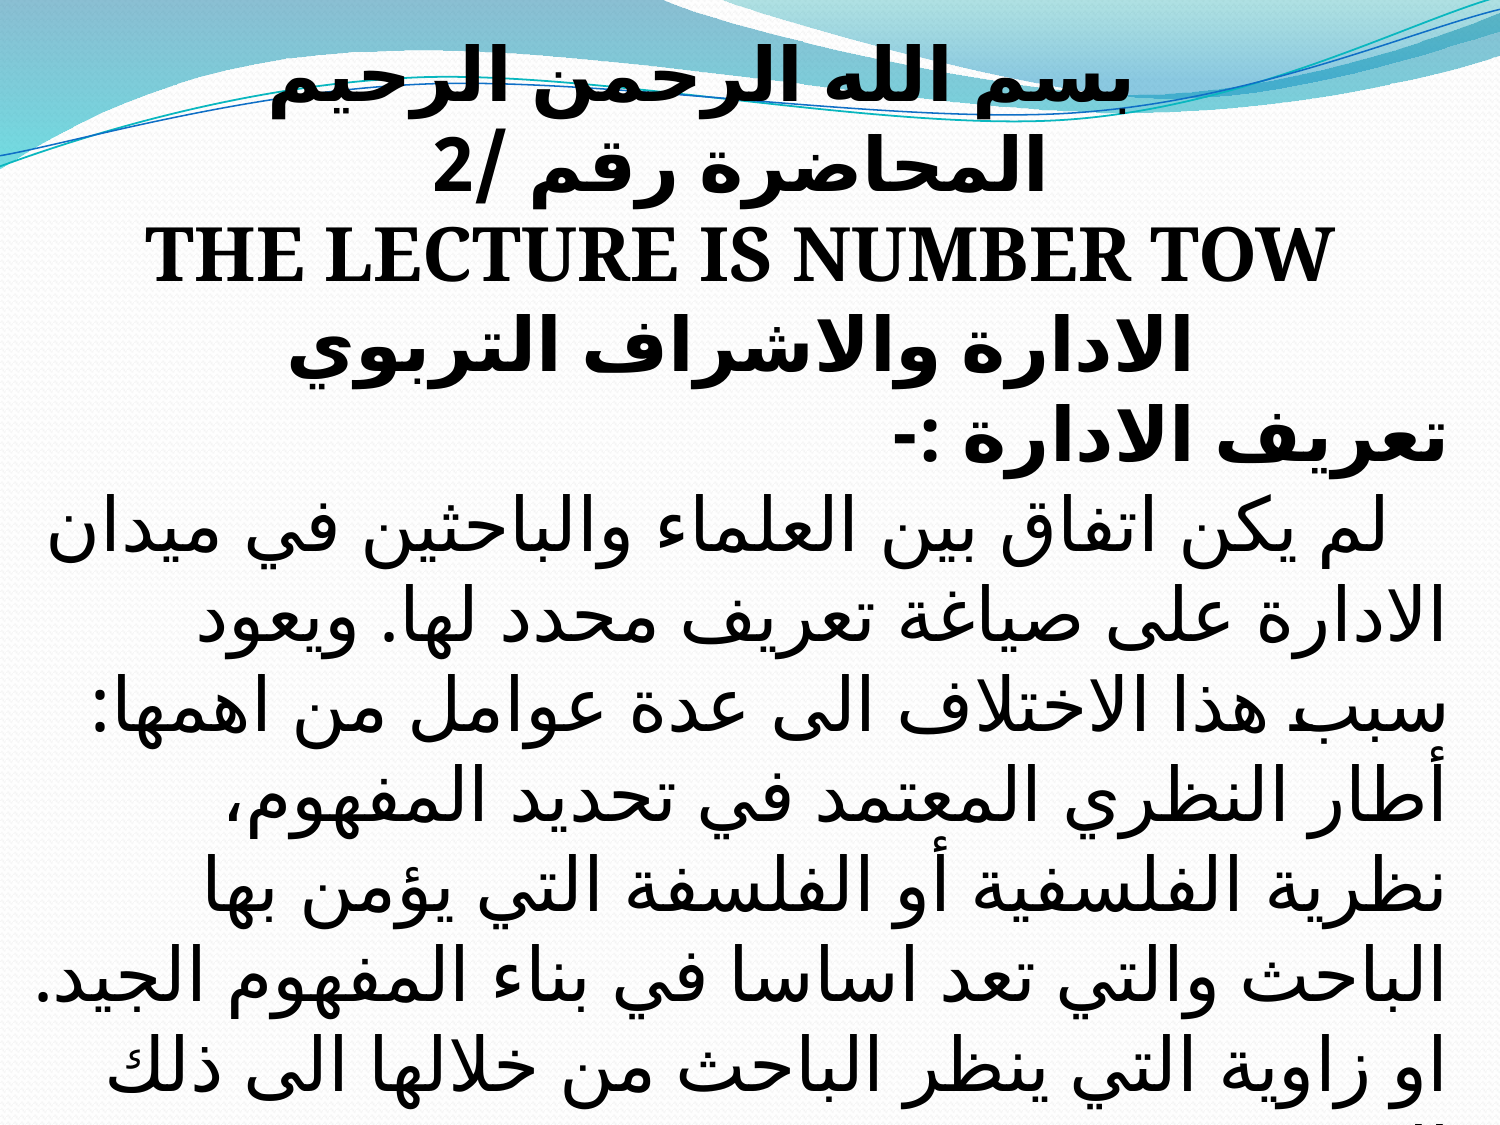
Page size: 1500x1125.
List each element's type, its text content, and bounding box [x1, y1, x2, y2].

text_box بسم الله الرحمن الرحيم المحاضرة رقم /2 THE LECTURE IS NUMBER TOW الادارة والاشراف التربوي تعريف الادارة :- لم يكن اتفاق بين العلماء والباحثين في ميدان الادارة على صياغة تعريف محدد لها. ويعود سبب هذا الاختلاف الى عدة عوامل من اهمها: أطار النظري المعتمد في تحديد المفهوم، نظرية الفلسفية أو الفلسفة التي يؤمن بها الباحث والتي تعد اساسا في بناء المفهوم الجيد. او زاوية التي ينظر الباحث من خلالها الى ذلك المفهوم. [17, 19, 1465, 1125]
